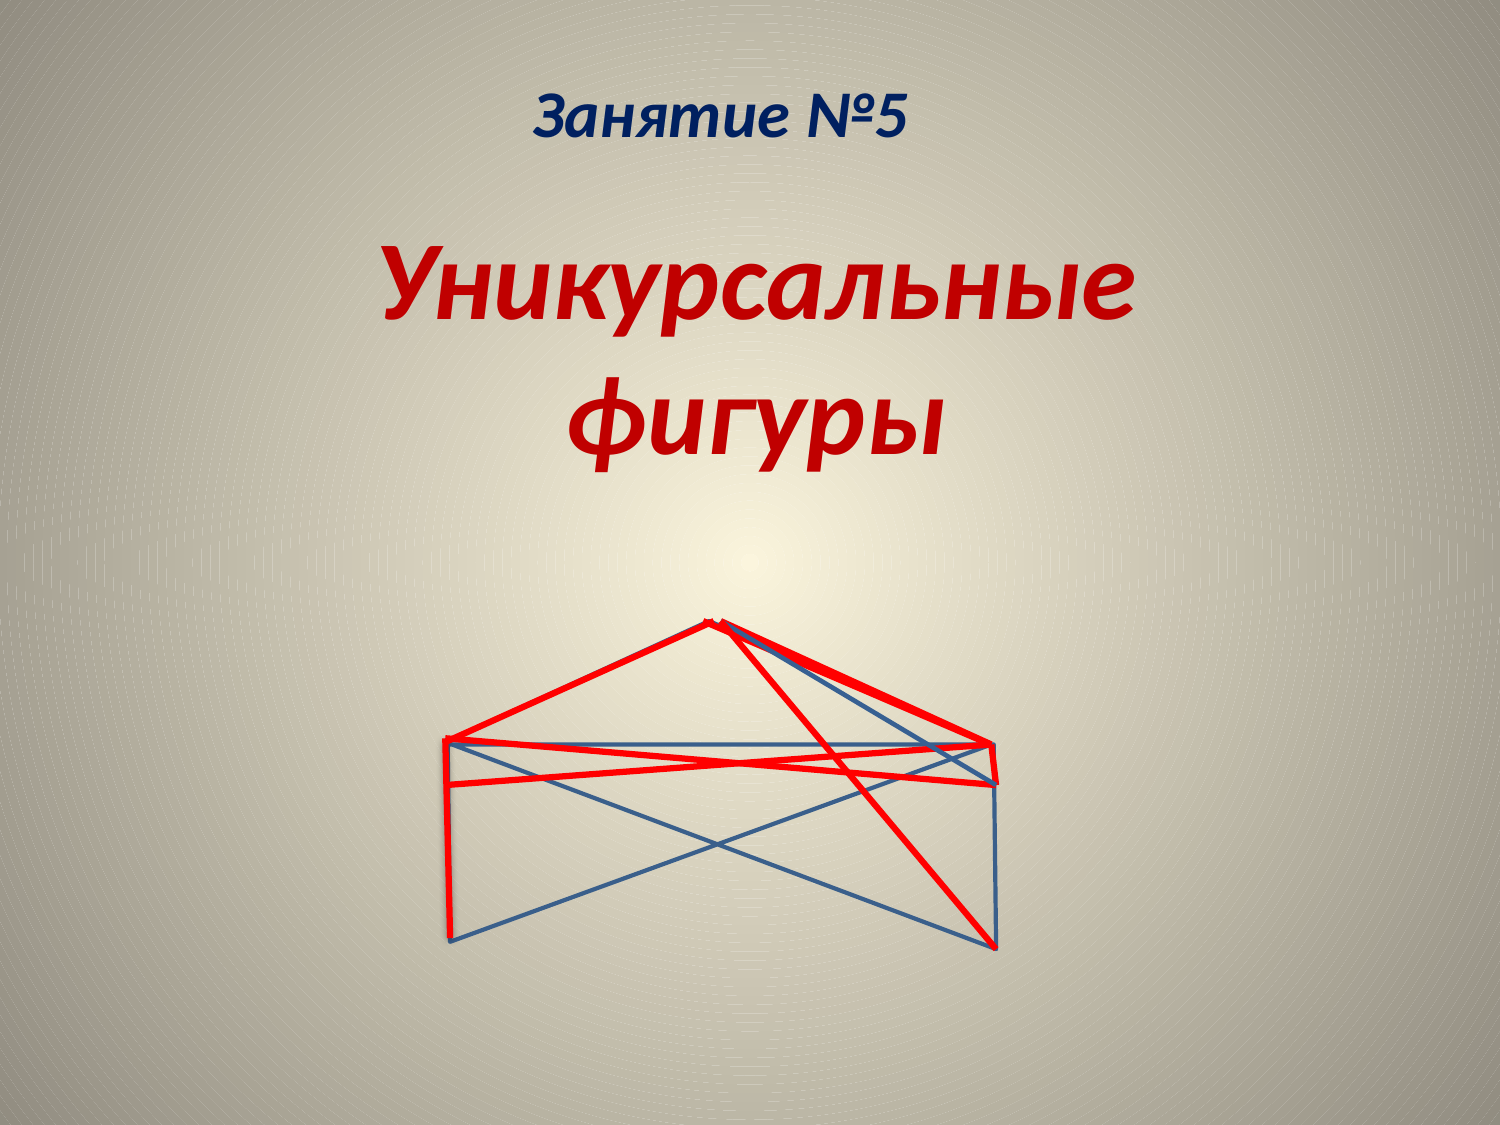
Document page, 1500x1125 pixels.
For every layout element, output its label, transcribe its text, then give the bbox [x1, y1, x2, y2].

title Занятие №5 [316, 35, 1125, 188]
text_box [445, 620, 701, 743]
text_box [449, 744, 992, 940]
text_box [449, 941, 997, 950]
subtitle Уникурсальные фигуры [210, 199, 1301, 481]
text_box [702, 620, 991, 743]
